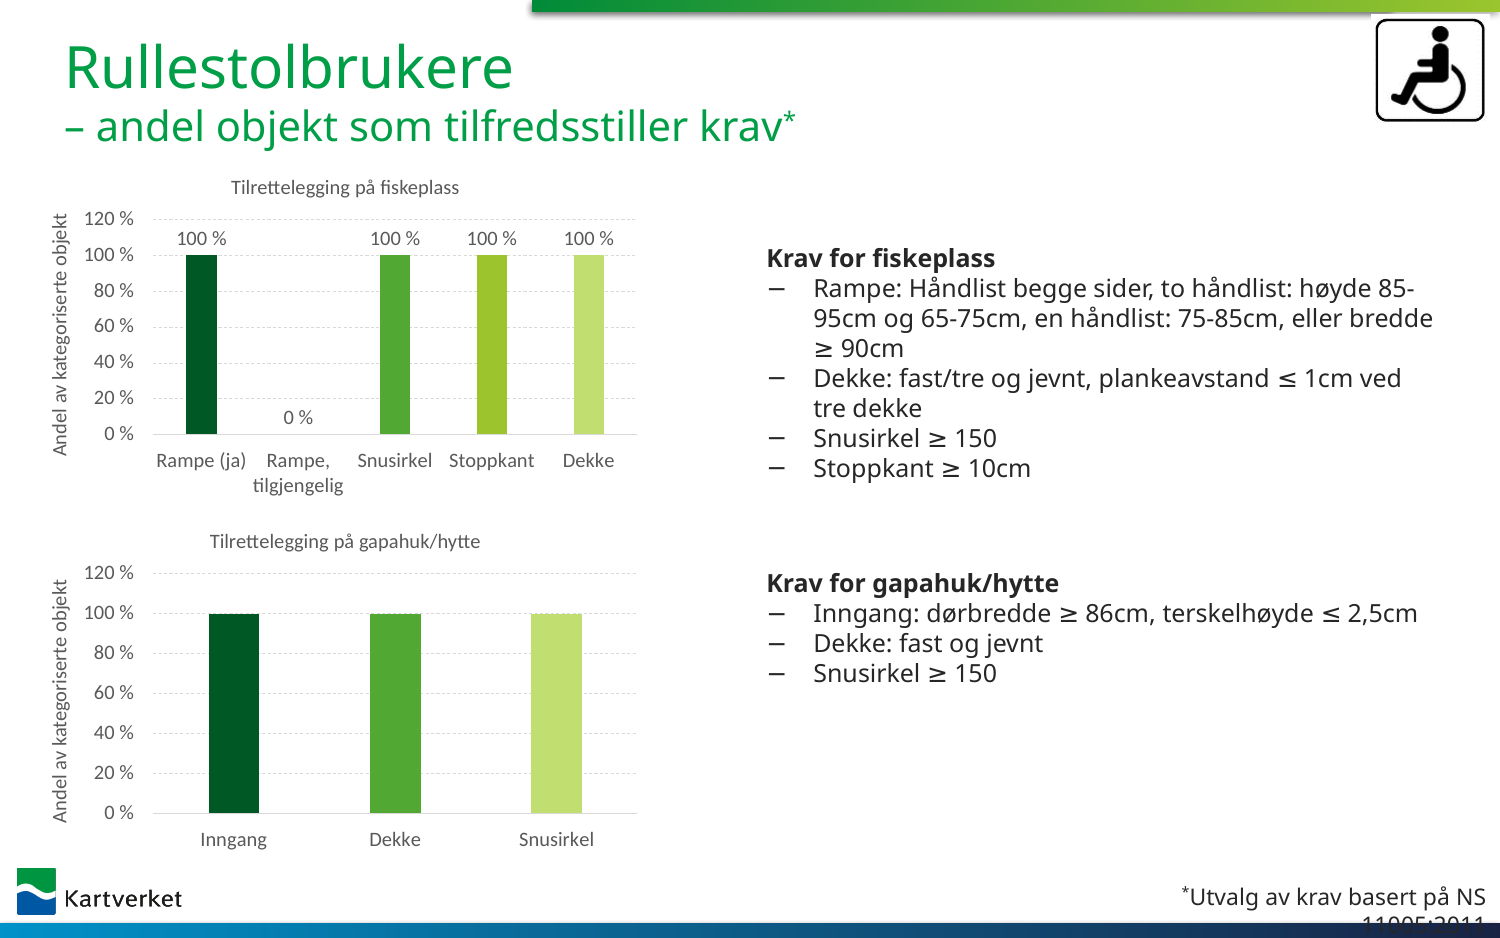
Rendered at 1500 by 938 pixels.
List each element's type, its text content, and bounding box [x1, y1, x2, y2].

text_box *Utvalg av krav basert på NS 11005:2011 [1068, 873, 1500, 938]
picture [41, 520, 650, 859]
text_box Krav for fiskeplass Rampe: Håndlist begge sider, to håndlist: høyde 85-95cm og 65-75cm, en håndlist: 75-85cm, eller bredde ≥ 90cm Dekke: fast/tre og jevnt, plankeavstand ≤ 1cm ved tre dekke Snusirkel ≥ 150 Stoppkant ≥ 10cm [751, 235, 1452, 490]
picture [1371, 13, 1491, 127]
text_box Rullestolbrukere – andel objekt som tilfredsstiller krav* [49, 29, 1431, 158]
picture [41, 166, 650, 505]
text_box Krav for gapahuk/hytte Inngang: dørbredde ≥ 86cm, terskelhøyde ≤ 2,5cm Dekke: fast og jevnt Snusirkel ≥ 150 [751, 560, 1452, 695]
